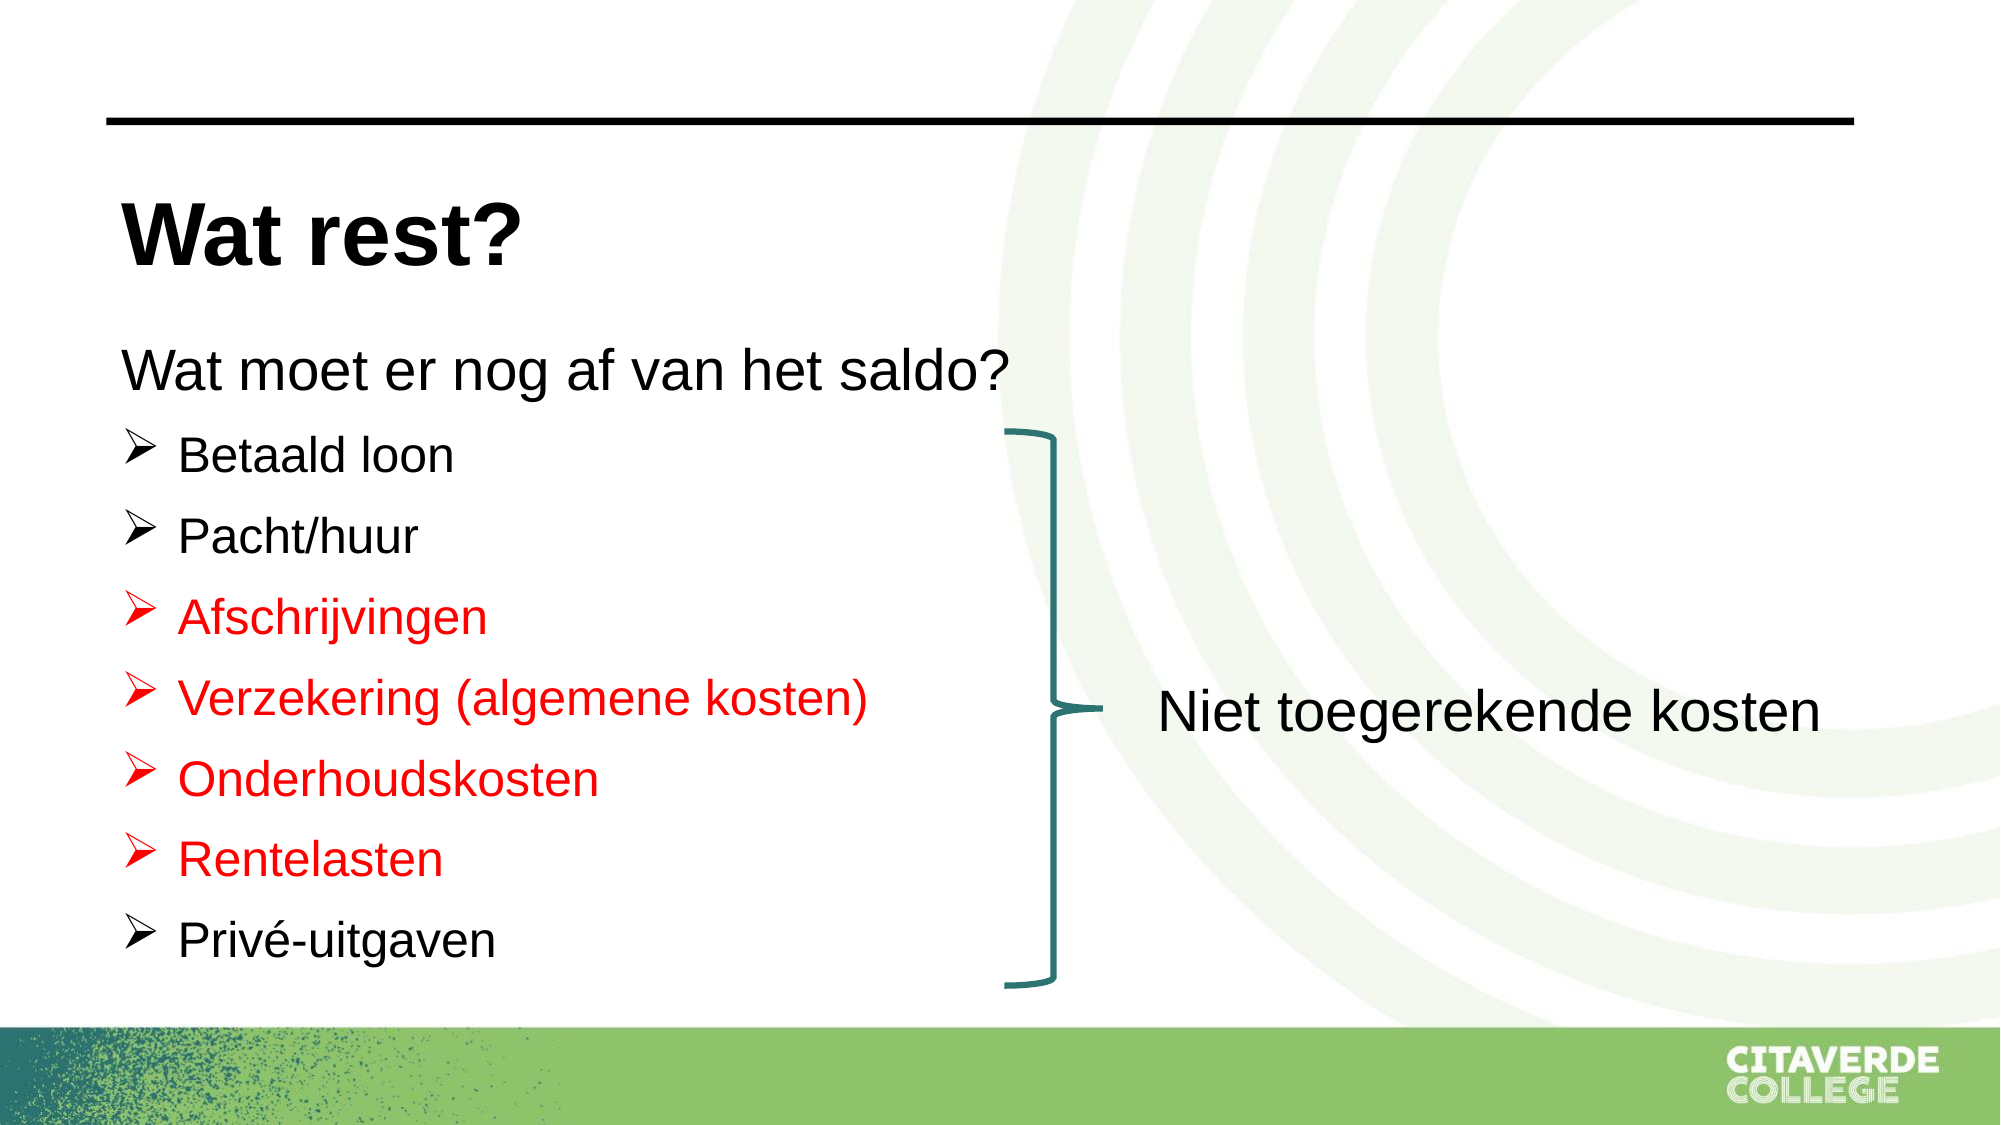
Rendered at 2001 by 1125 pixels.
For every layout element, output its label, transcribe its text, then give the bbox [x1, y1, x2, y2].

title Wat rest? [106, 117, 1855, 366]
text_box [1004, 430, 1103, 987]
list Wat moet er nog af van het saldo? Betaald loon Pacht/huur Afschrijvingen Verzekering (algemene kosten) Onderhoudskosten Rentelasten Privé-uitgaven [106, 366, 1855, 1016]
picture [0, 0, 2001, 1125]
text_box Niet toegerekende kosten [1142, 665, 1839, 751]
